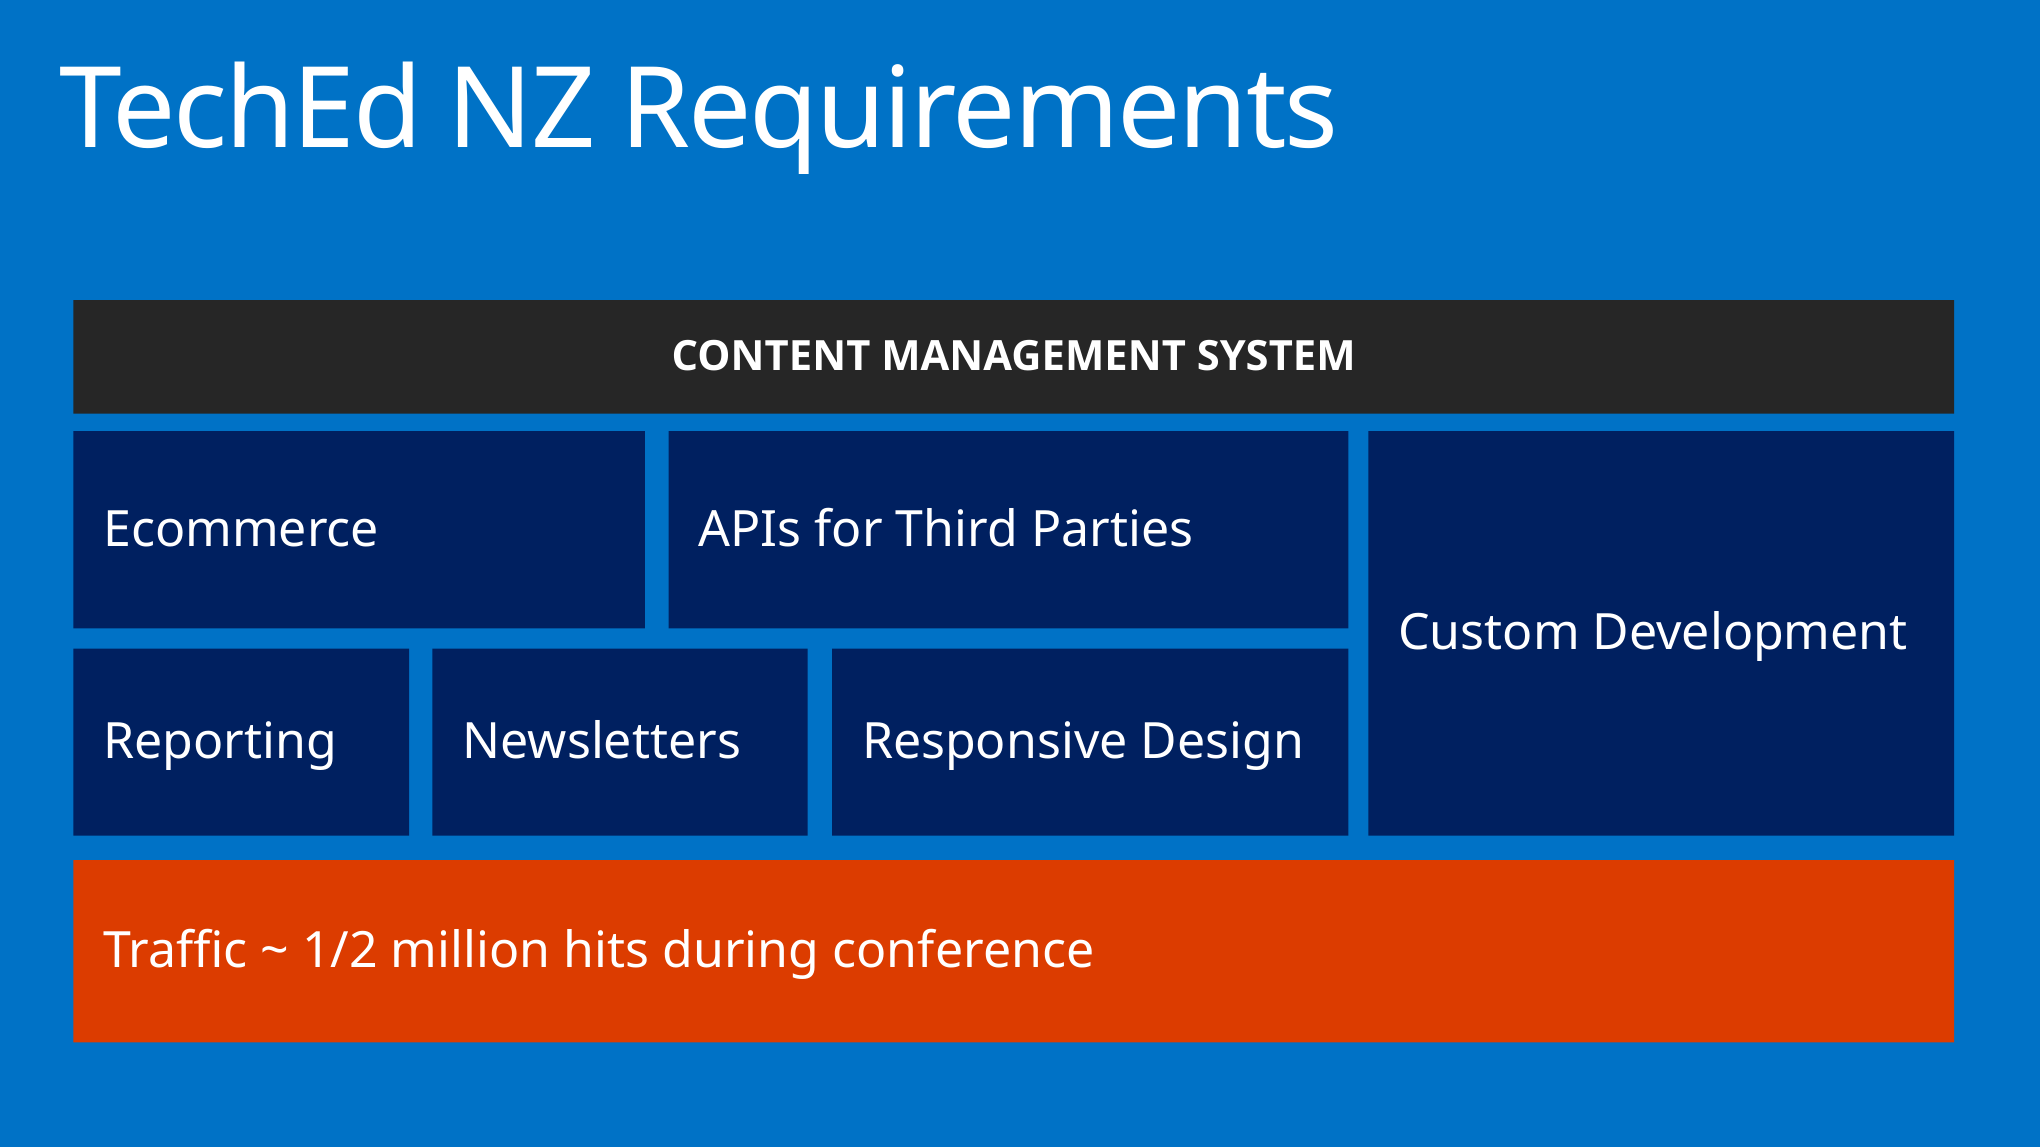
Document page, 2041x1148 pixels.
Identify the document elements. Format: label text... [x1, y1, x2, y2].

text_box Traffic ~ 1/2 million hits during conference [73, 859, 1955, 1043]
text_box APIs for Third Parties [668, 430, 1349, 629]
text_box Newsletters [432, 648, 808, 836]
text_box Custom Development [1368, 430, 1955, 837]
text_box CONTENT MANAGEMENT SYSTEM [73, 299, 1955, 414]
text_box Responsive Design [831, 648, 1349, 836]
text_box Ecommerce [73, 430, 646, 629]
text_box Reporting [73, 648, 410, 836]
text_box TechEd NZ Requirements [45, 43, 1995, 188]
